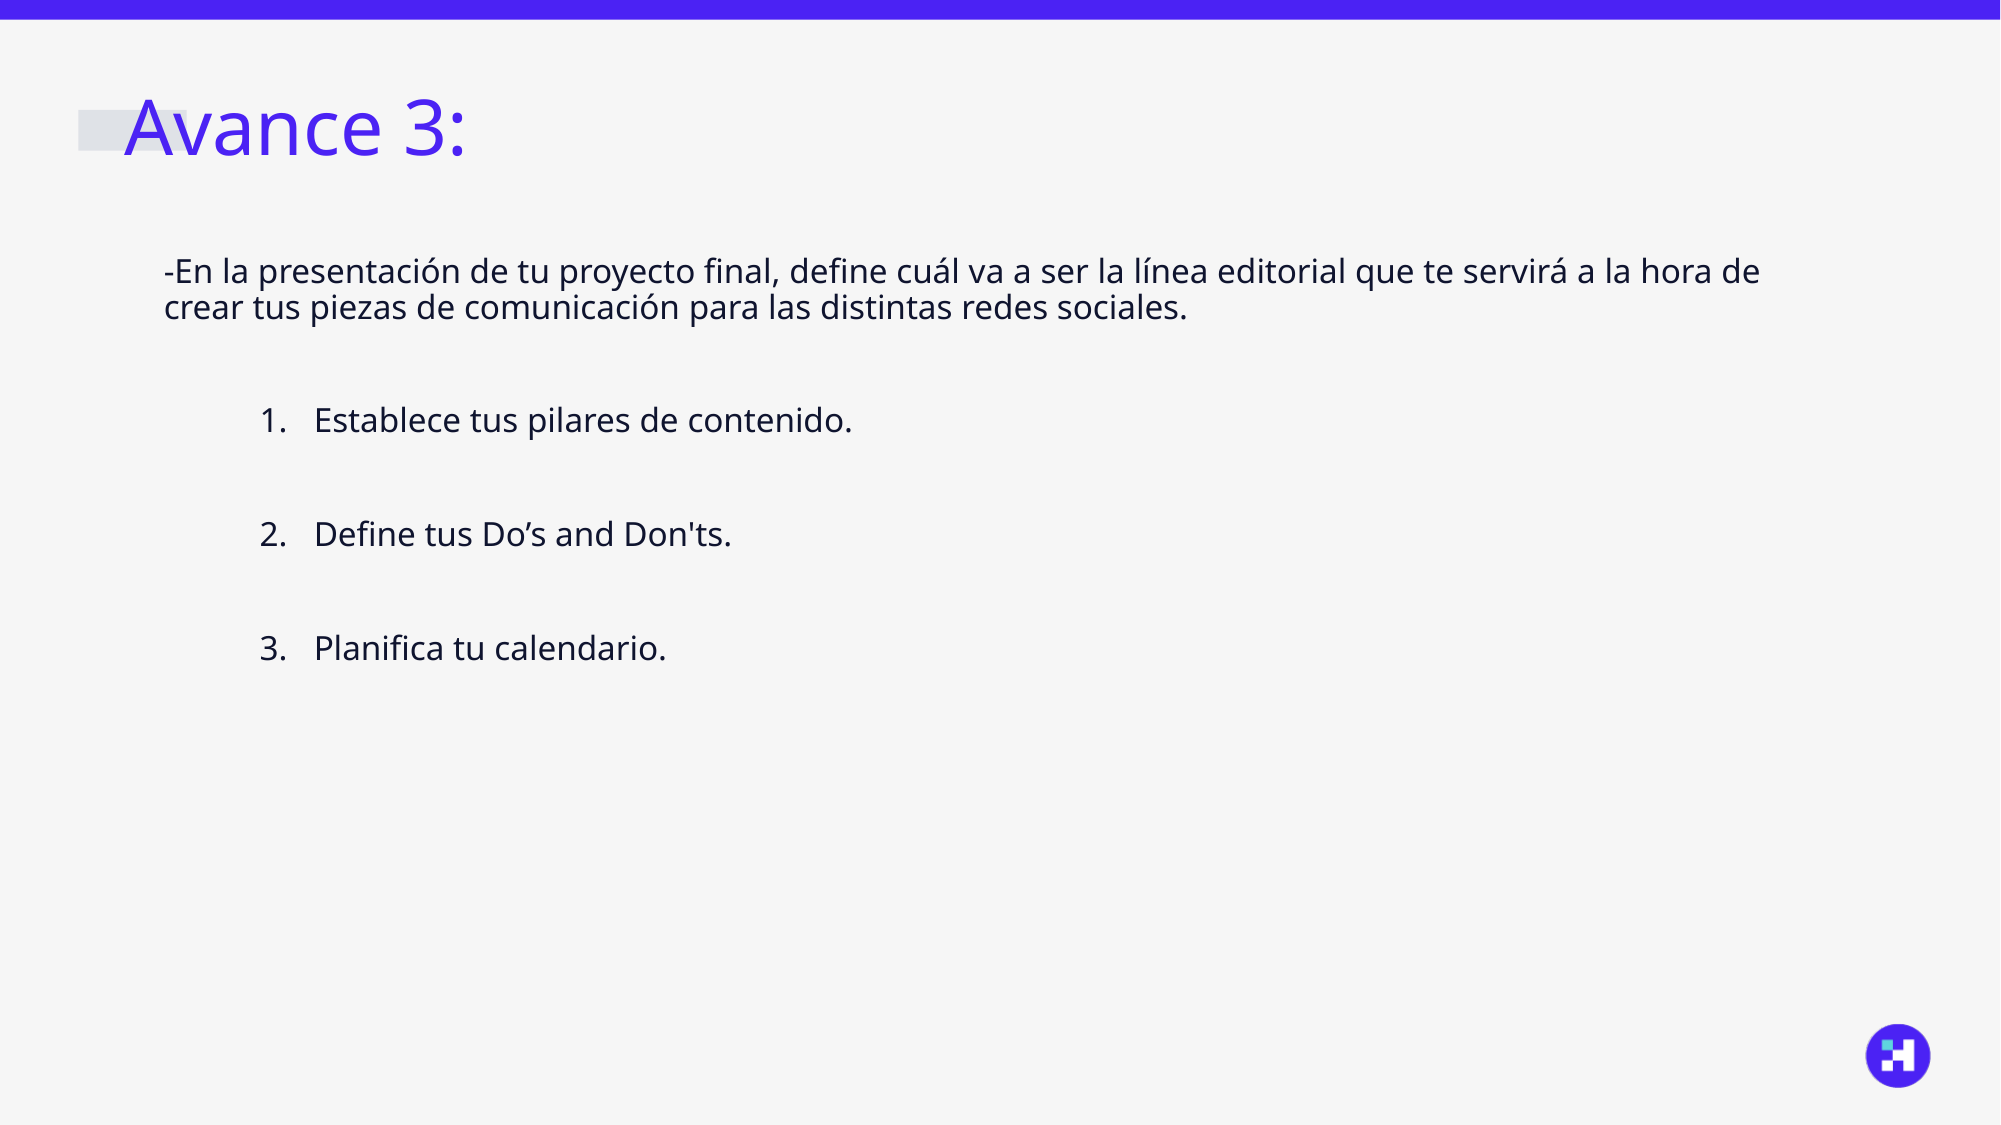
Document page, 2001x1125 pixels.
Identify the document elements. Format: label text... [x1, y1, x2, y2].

list -En la presentación de tu proyecto final, define cuál va a ser la línea editorial que te servirá a la hora de crear tus piezas de comunicación para las distintas redes sociales. Establece tus pilares de contenido. Define tus Do’s and Don'ts. Planifica tu calendario. [143, 244, 1824, 917]
picture [1853, 1015, 1940, 1095]
title Avance 3: [104, 60, 1379, 200]
